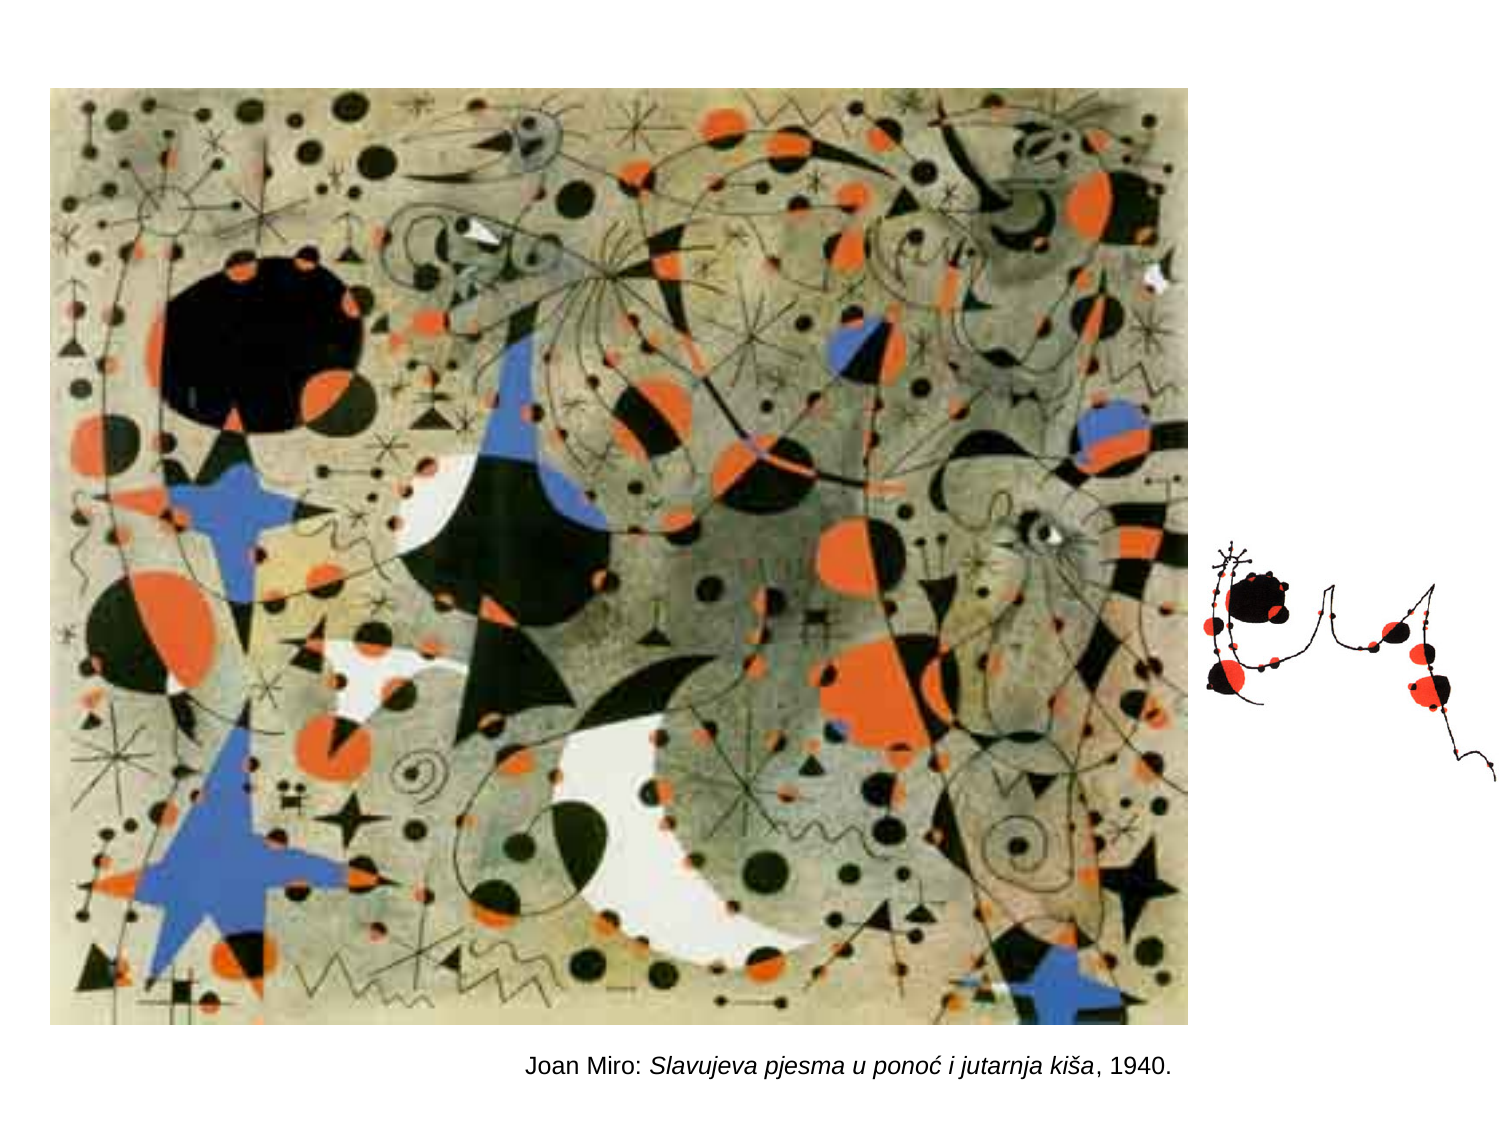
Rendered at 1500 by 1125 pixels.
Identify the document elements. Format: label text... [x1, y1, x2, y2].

picture [49, 87, 1188, 1026]
text_box Joan Miro: Slavujeva pjesma u ponoć i jutarnja kiša, 1940. [510, 1042, 1188, 1088]
picture [1199, 537, 1500, 783]
